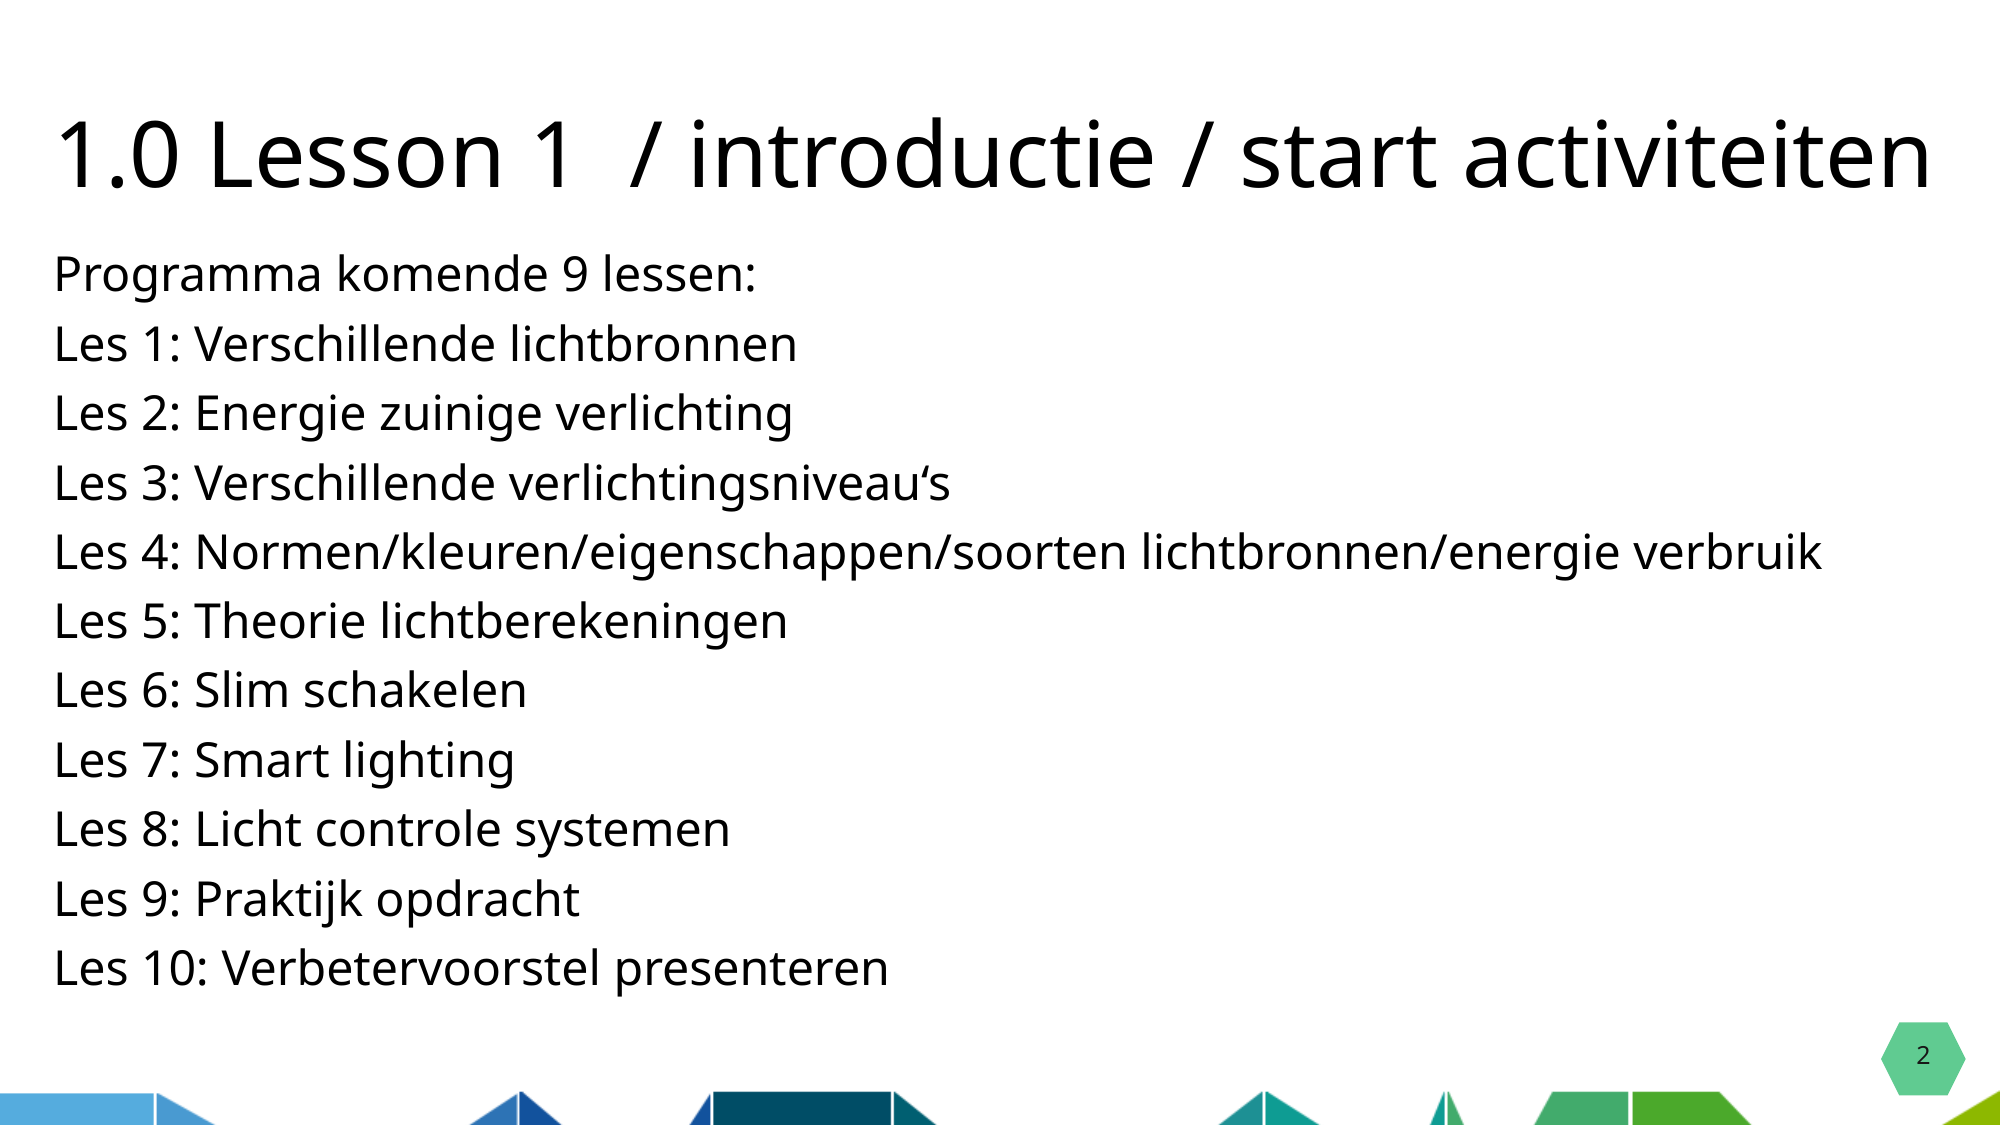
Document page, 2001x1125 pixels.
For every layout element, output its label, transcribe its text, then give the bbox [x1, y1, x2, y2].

picture [0, 1086, 2000, 1125]
slide_number 2 [1884, 1026, 1962, 1087]
title 1.0 Lesson 1 / introductie / start activiteiten [38, 38, 1962, 278]
list Programma komende 9 lessen: Les 1: Verschillende lichtbronnen Les 2: Energie zuinige verlichting Les 3: Verschillende verlichtingsniveau‘s Les 4: Normen/kleuren/eigenschappen/soorten lichtbronnen/energie verbruik Les 5: Theorie lichtberekeningen Les 6: Slim schakelen Les 7: Smart lighting Les 8: Licht controle systemen Les 9: Praktijk opdracht Les 10: Verbetervoorstel presenteren [38, 242, 1871, 1014]
